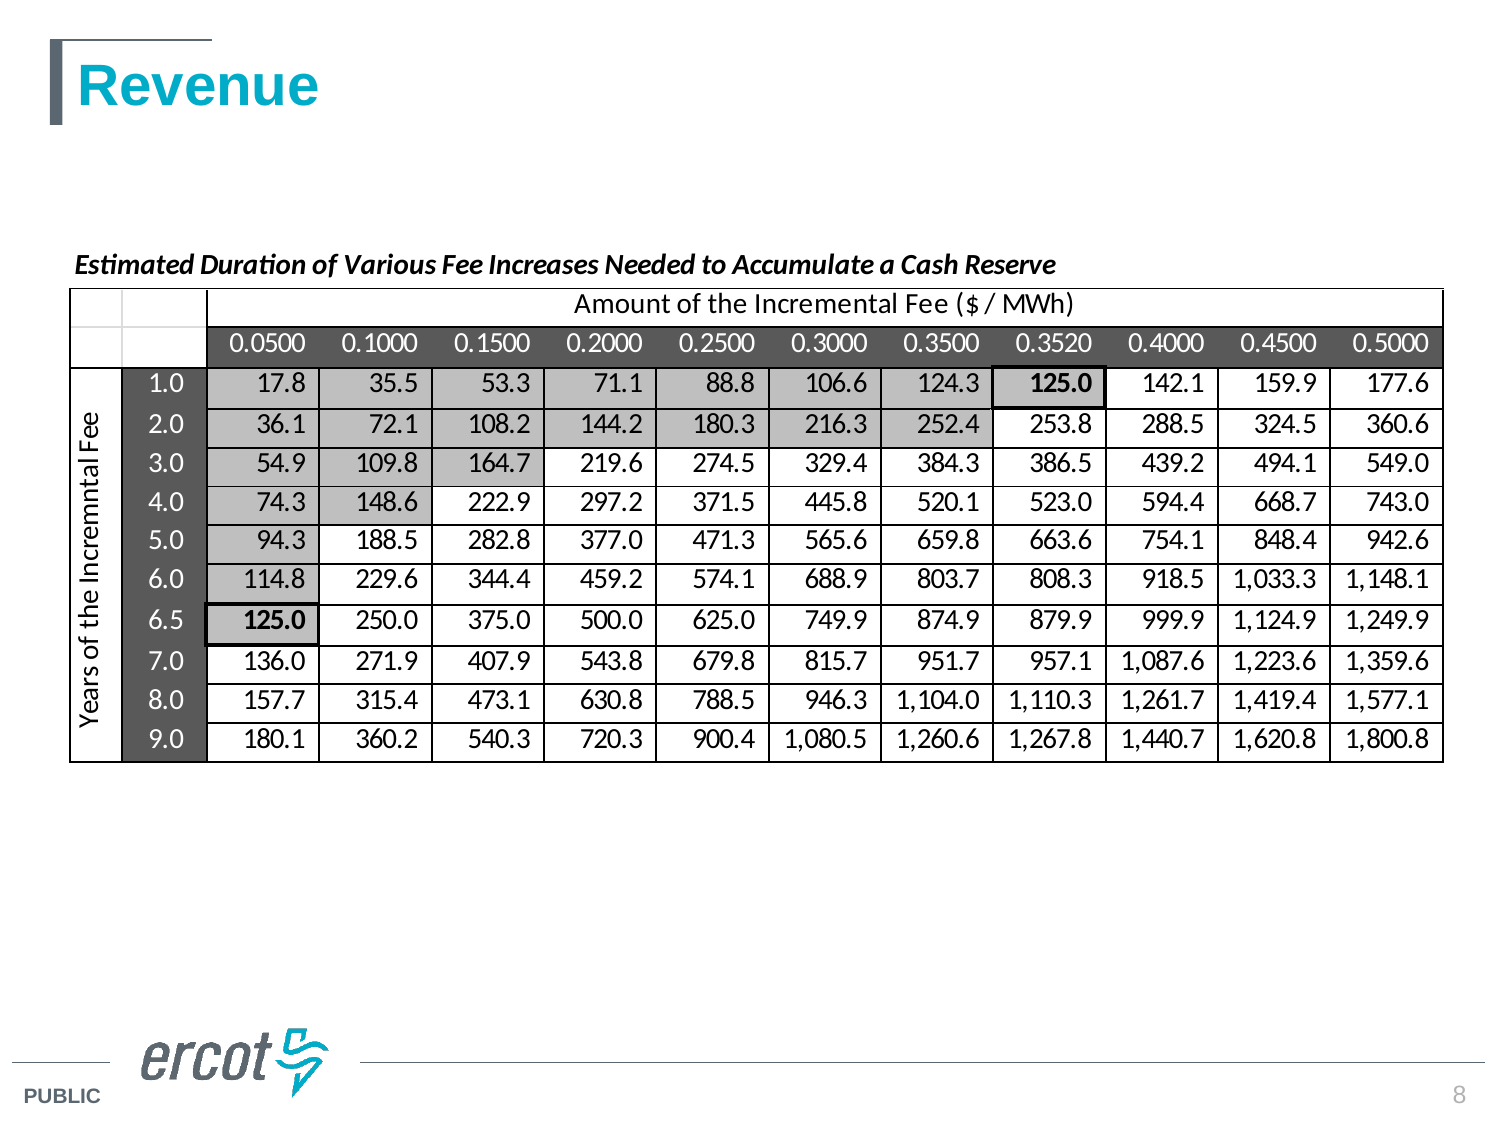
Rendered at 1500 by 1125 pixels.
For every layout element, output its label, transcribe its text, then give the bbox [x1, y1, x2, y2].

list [49, 227, 1464, 781]
picture [137, 1024, 332, 1100]
title Revenue [62, 39, 1450, 225]
slide_number 8 [1437, 1076, 1475, 1112]
